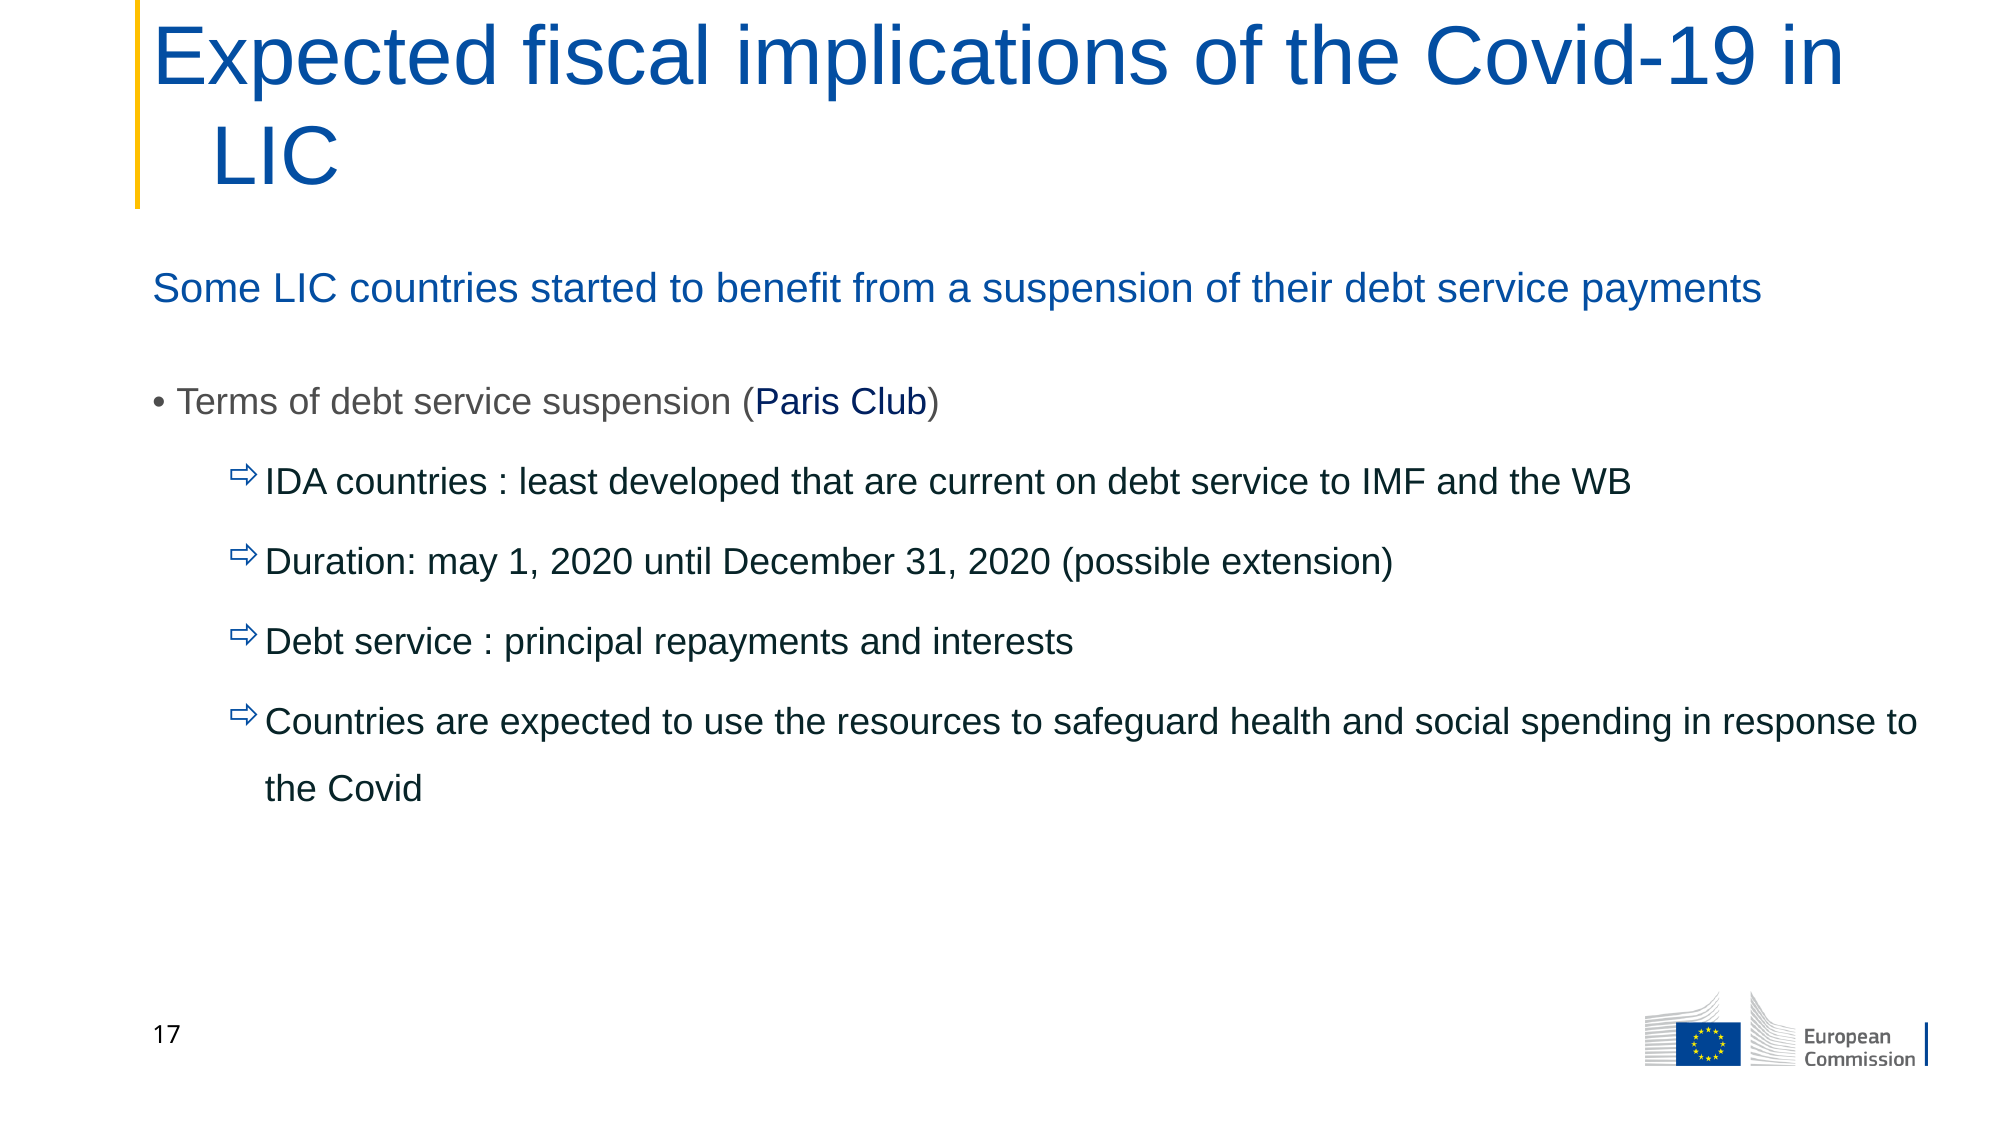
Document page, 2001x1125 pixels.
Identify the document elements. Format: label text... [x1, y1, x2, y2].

list • Terms of debt service suspension (Paris Club) IDA countries : least developed that are current on debt service to IMF and the WB Duration: may 1, 2020 until December 31, 2020 (possible extension) Debt service : principal repayments and interests Countries are expected to use the resources to safeguard health and social spending in response to the Covid [137, 342, 1961, 1006]
text_box Expected fiscal implications of the Covid-19 in LIC [137, 0, 1896, 218]
title Some LIC countries started to benefit from a suspension of their debt service payments [137, 237, 1863, 312]
picture [1645, 1006, 1928, 1066]
slide_number 17 [137, 1006, 588, 1066]
